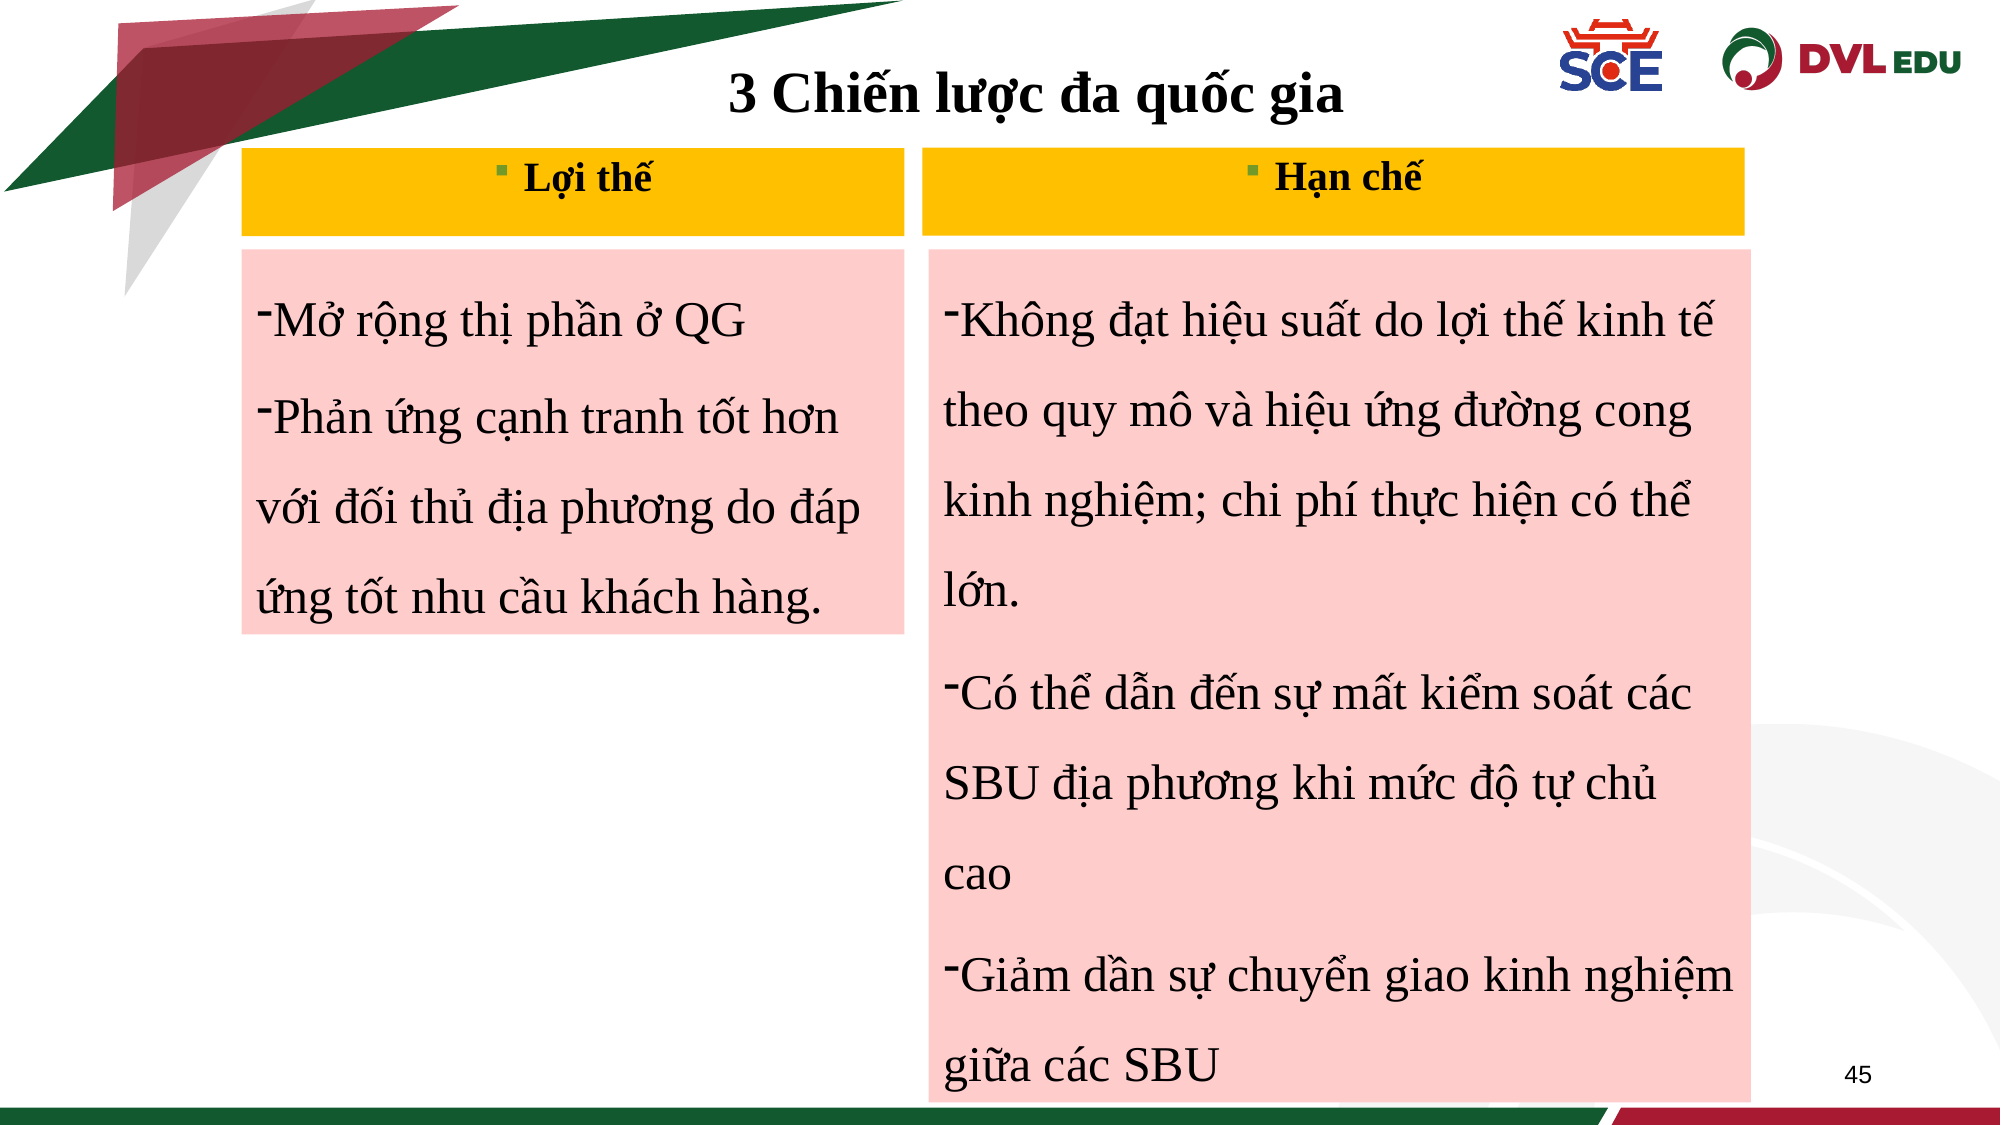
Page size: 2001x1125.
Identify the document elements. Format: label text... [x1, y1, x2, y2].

picture [1559, 19, 1667, 91]
text_box 45 [1437, 1043, 1888, 1104]
text_box Lợi thế [241, 148, 905, 237]
text_box Hạn chế [922, 147, 1745, 236]
text_box Không đạt hiệu suất do lợi thế kinh tế theo quy mô và hiệu ứng đường cong kinh nghiệm; chi phí thực hiện có thể lớn. Có thể dẫn đến sự mất kiểm soát các SBU địa phương khi mức độ tự chủ cao Giảm dần sự chuyển giao kinh nghiệm giữa các SBU [928, 249, 1751, 1103]
text_box Mở rộng thị phần ở QG Phản ứng cạnh tranh tốt hơn với đối thủ địa phương do đáp ứng tốt nhu cầu khách hàng. [241, 249, 905, 635]
text_box 3 Chiến lược đa quốc gia [713, 47, 1360, 132]
picture [1722, 27, 1961, 91]
